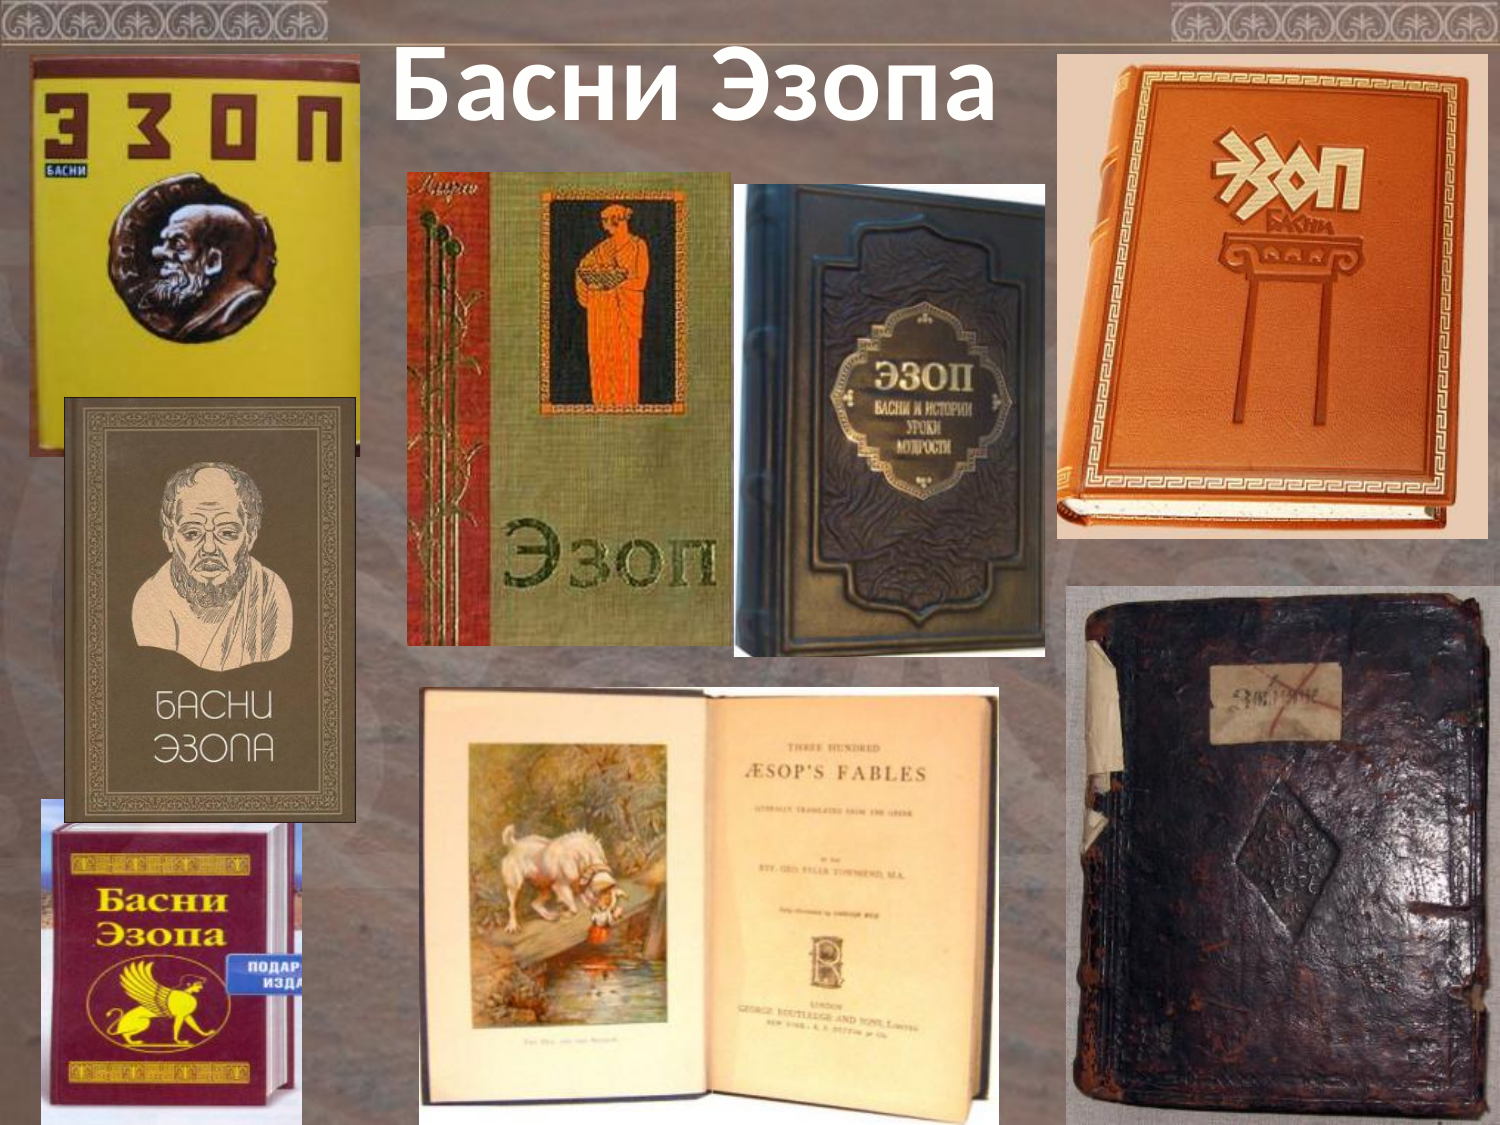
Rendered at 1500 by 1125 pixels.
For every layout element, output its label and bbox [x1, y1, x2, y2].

picture [1065, 585, 1500, 1125]
list [1056, 54, 1488, 540]
picture [418, 687, 1000, 1125]
picture [407, 172, 732, 646]
picture [29, 54, 361, 1125]
list [0, 0, 1500, 1125]
picture [733, 184, 1046, 658]
